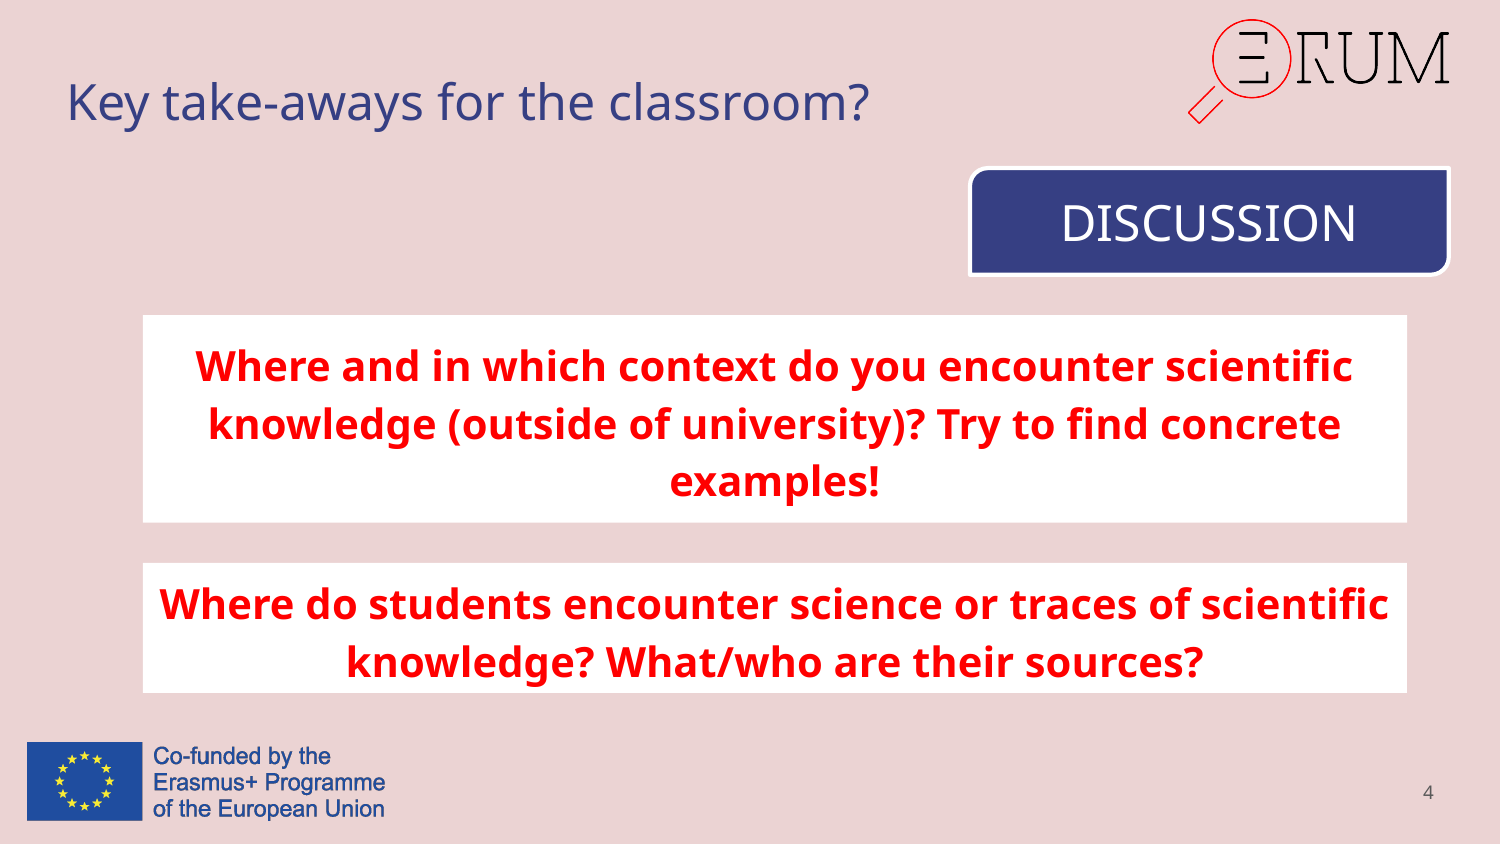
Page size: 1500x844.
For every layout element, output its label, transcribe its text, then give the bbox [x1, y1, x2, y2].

picture [1136, 0, 1500, 137]
text_box Where do students encounter science or traces of scientific knowledge? What/who are their sources? [142, 562, 1407, 693]
text_box DISCUSSION [969, 168, 1449, 275]
picture [27, 742, 385, 821]
slide_number 4 [1358, 761, 1449, 826]
title Key take-aways for the classroom? [51, 55, 1168, 150]
list Where and in which context do you encounter scientific knowledge (outside of university)? Try to find concrete examples! [142, 315, 1408, 523]
